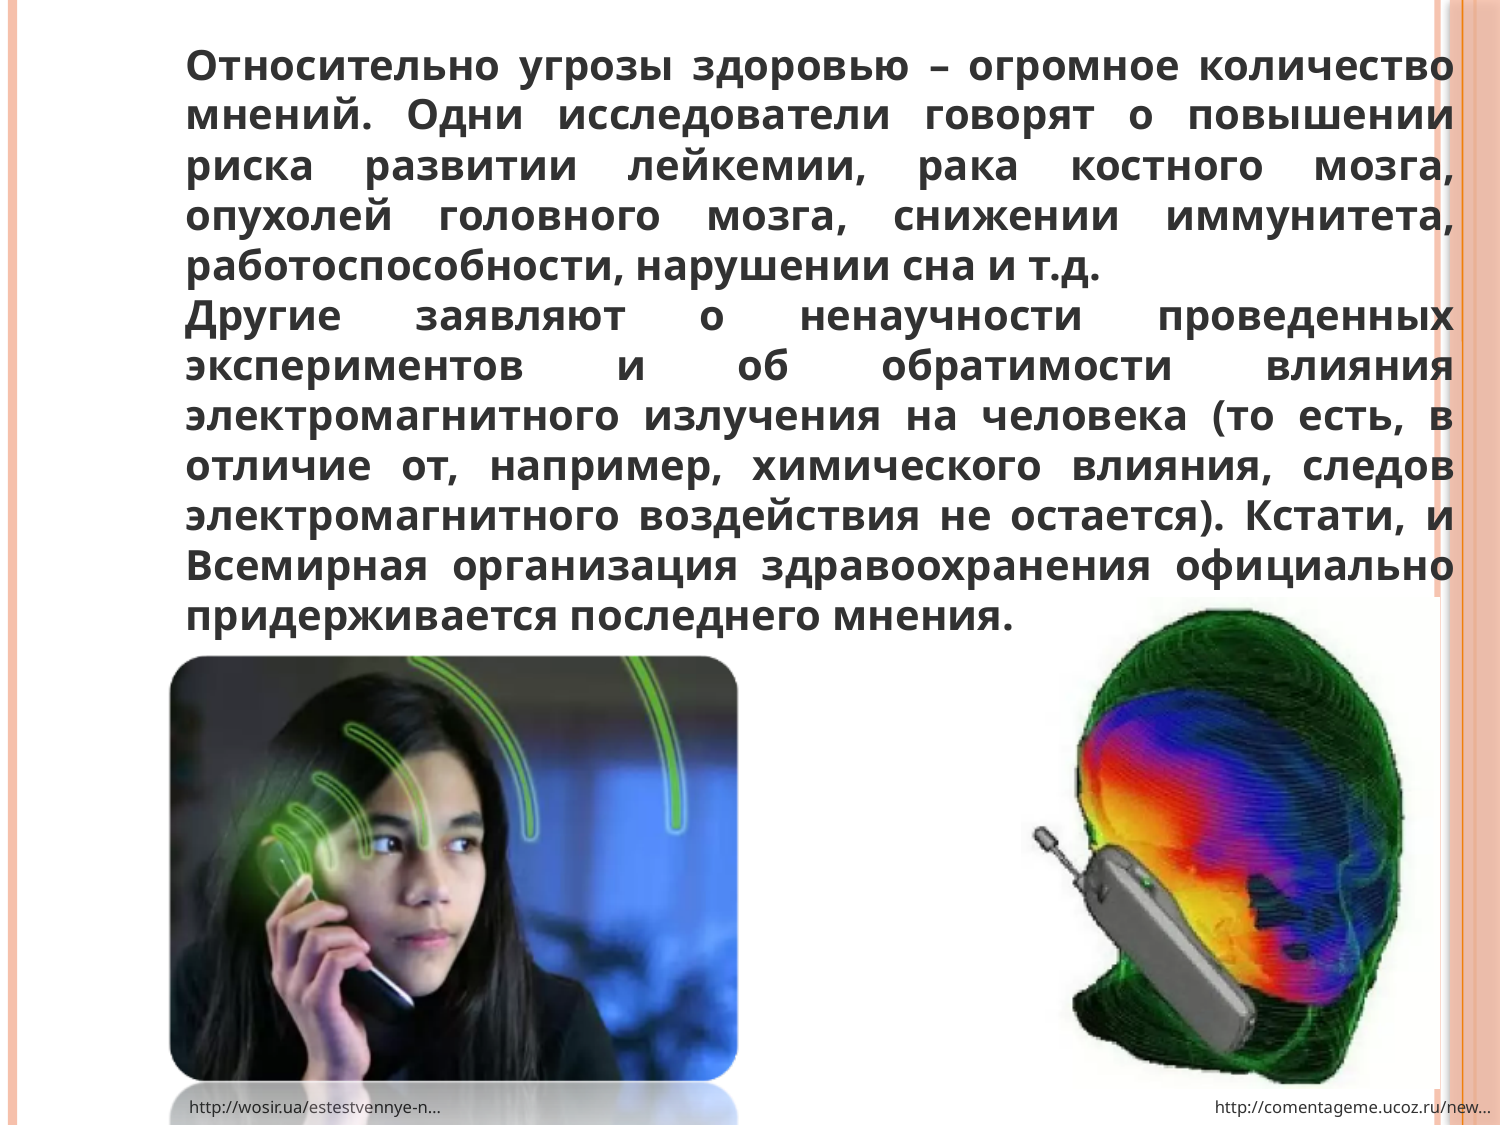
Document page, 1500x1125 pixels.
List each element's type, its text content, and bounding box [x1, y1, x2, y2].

text_box Относительно угрозы здоровью – огромное количество мнений. Одни исследователи говорят о повышении риска развитии лейкемии, рака костного мозга, опухолей головного мозга, снижении иммунитета, работоспособности, нарушении сна и т.д. Другие заявляют о ненаучности проведенных экспериментов и об обратимости влияния электромагнитного излучения на человека (то есть, в отличие от, например, химического влияния, следов электромагнитного воздействия не остается). Кстати, и Всемирная организация здравоохранения официально придерживается последнего мнения. [171, 31, 1471, 696]
picture [1021, 597, 1441, 1089]
picture [166, 655, 743, 1125]
text_box http://comentageme.ucoz.ru/new… [1200, 1089, 1500, 1125]
